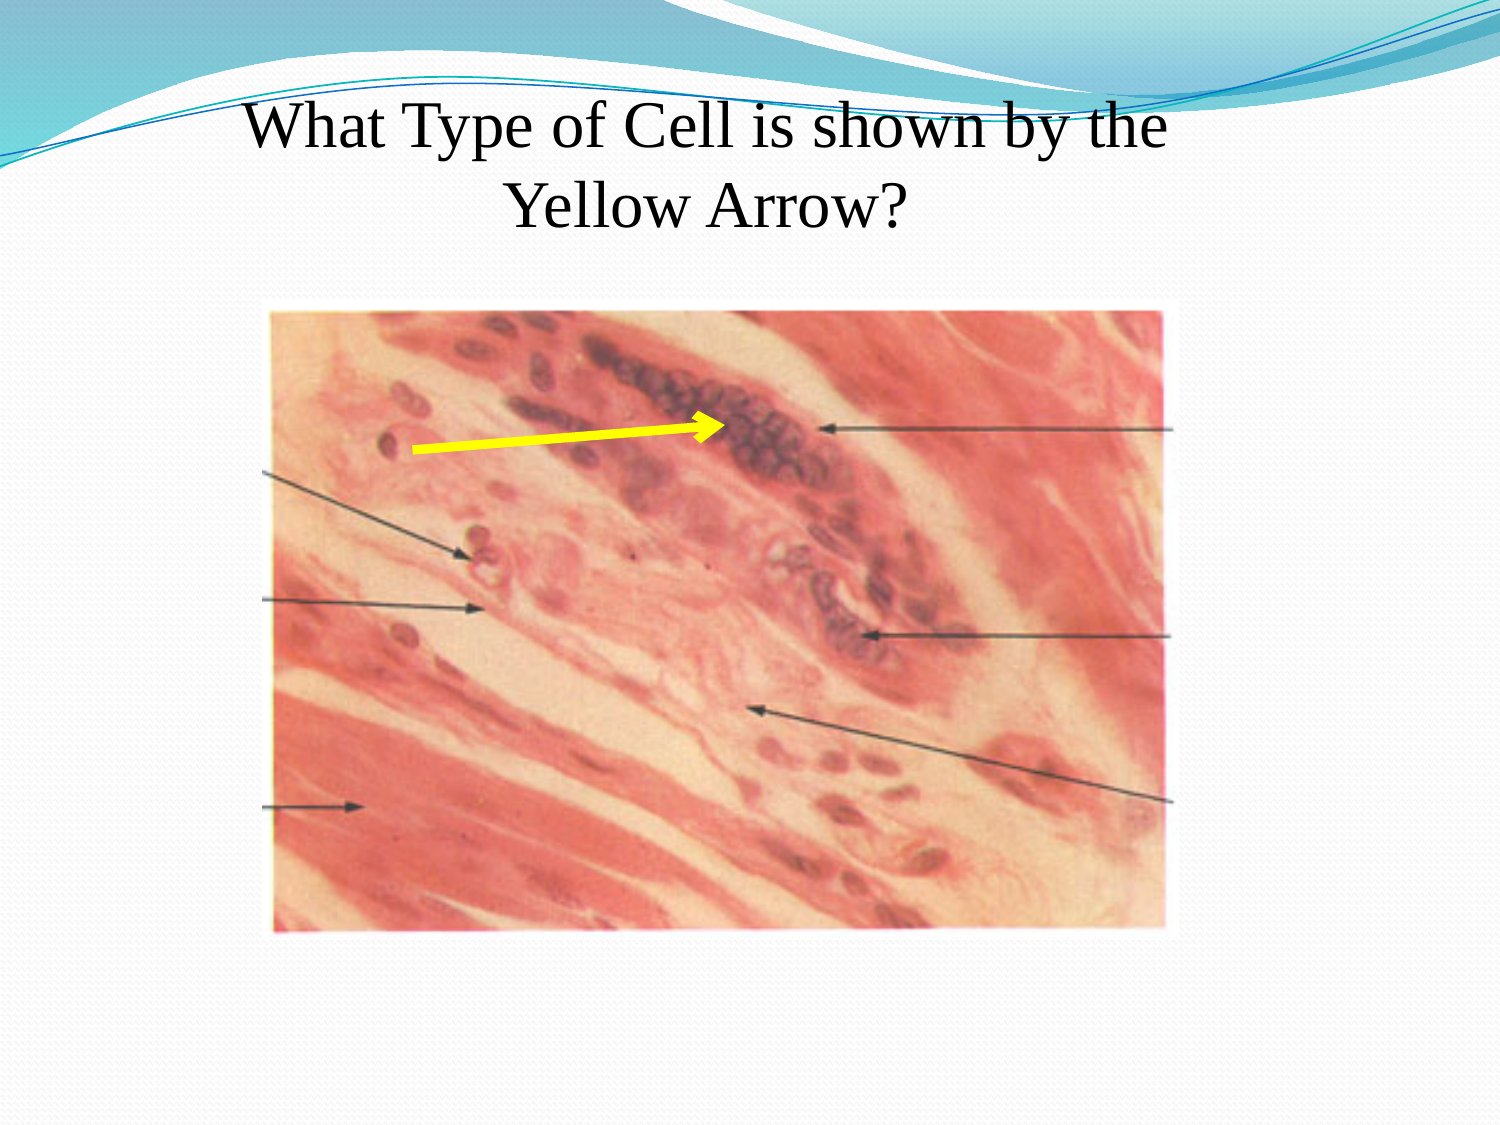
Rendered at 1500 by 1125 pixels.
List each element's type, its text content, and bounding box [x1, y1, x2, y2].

text_box What Type of Cell is shown by the Yellow Arrow? [187, 73, 1225, 248]
picture [262, 299, 1180, 937]
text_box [412, 424, 726, 451]
